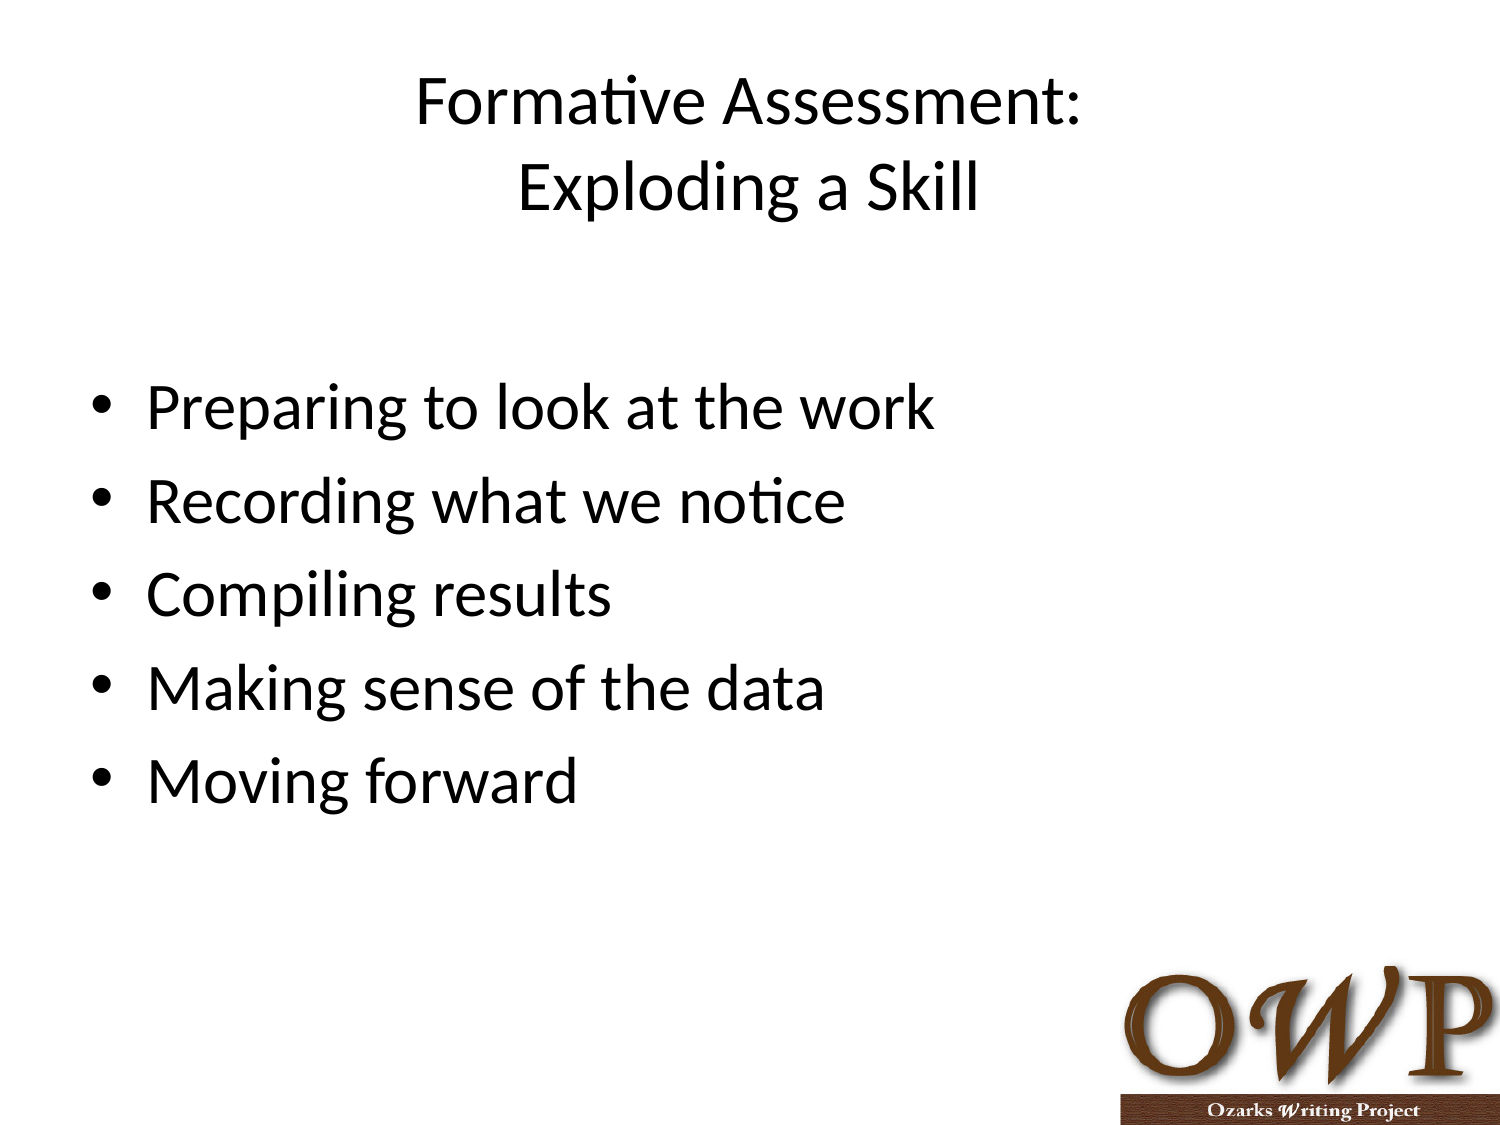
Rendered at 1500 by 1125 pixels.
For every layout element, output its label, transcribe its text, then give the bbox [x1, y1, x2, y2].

picture [1120, 957, 1500, 1125]
list Preparing to look at the work Recording what we notice Compiling results Making sense of the data Moving forward [74, 262, 1426, 1006]
title Formative Assessment: Exploding a Skill [74, 44, 1426, 233]
